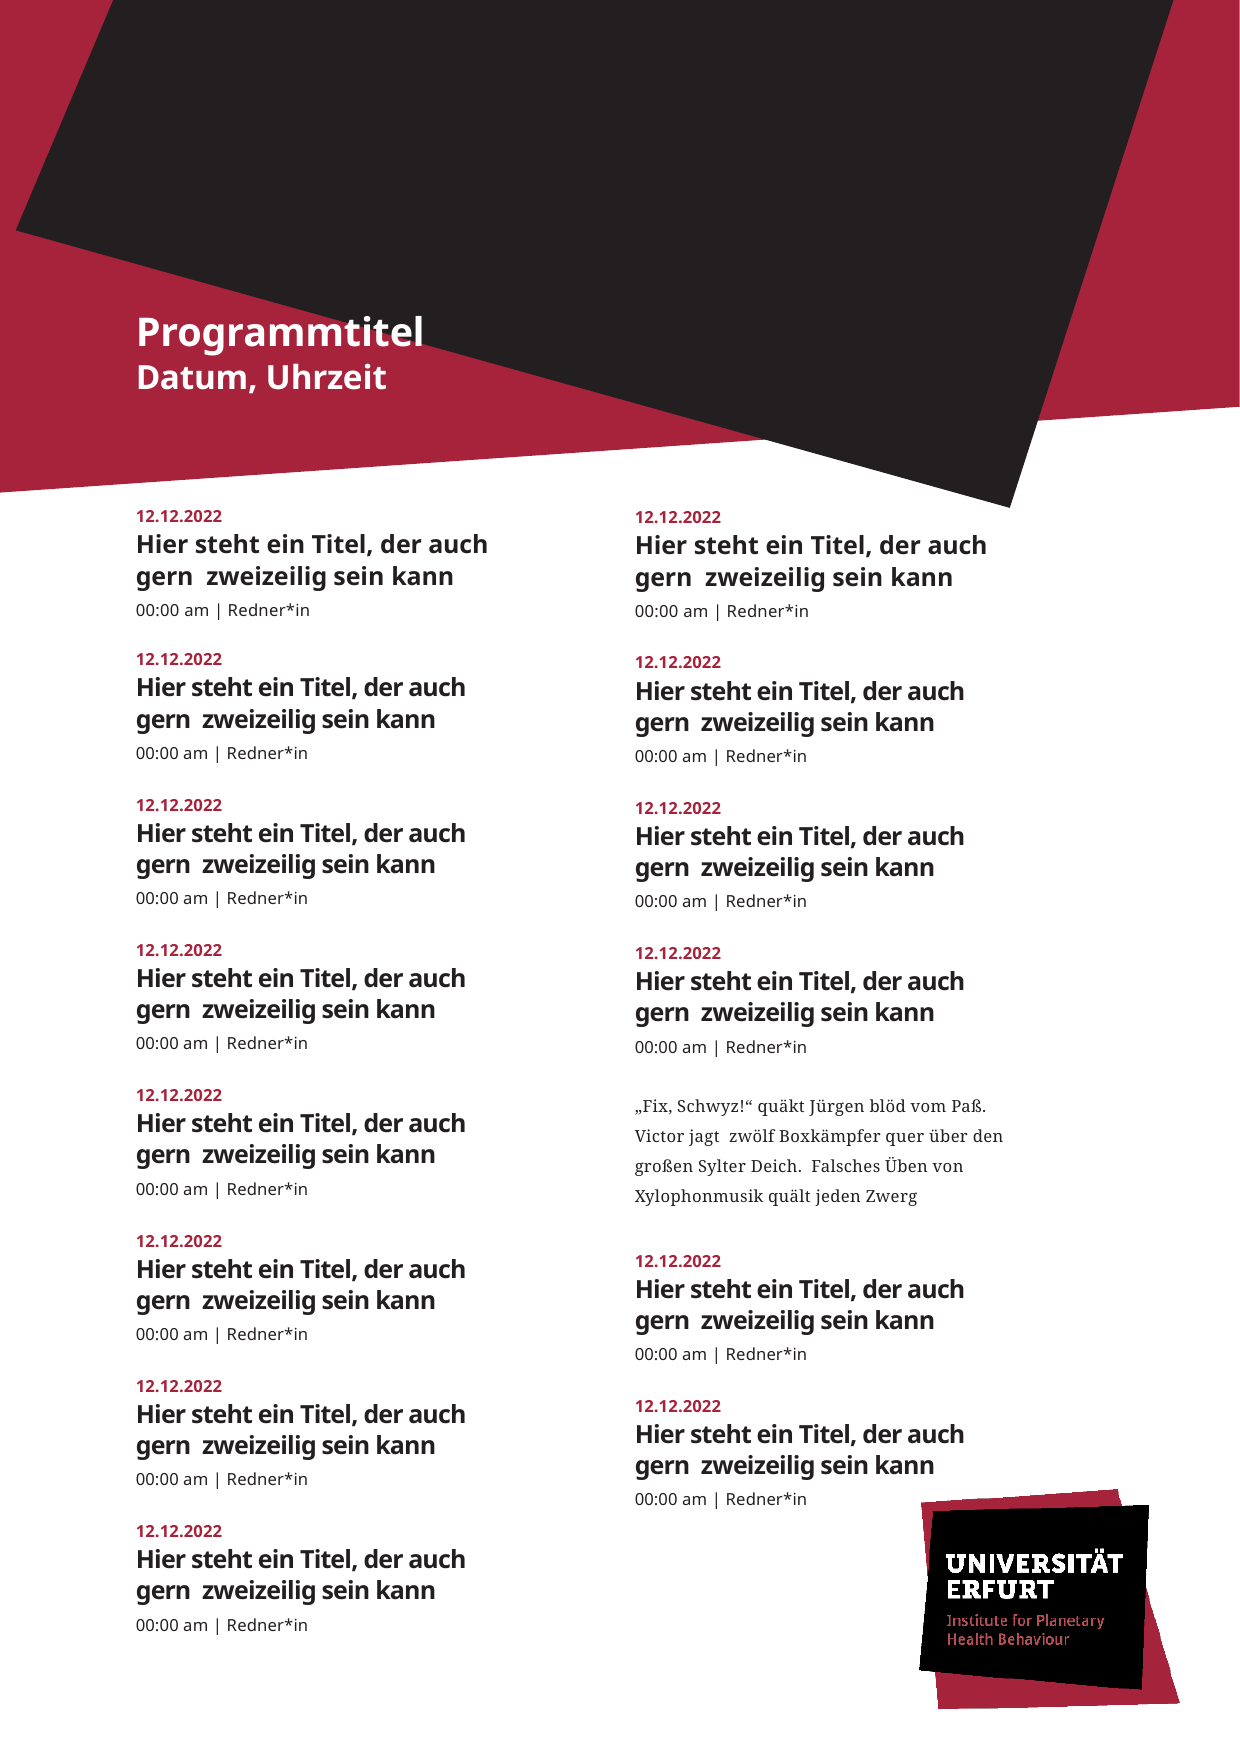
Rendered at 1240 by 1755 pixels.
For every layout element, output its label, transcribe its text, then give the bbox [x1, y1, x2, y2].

picture [919, 1489, 1213, 1709]
text_box Programmtitel Datum, Uhrzeit [133, 312, 830, 396]
text_box 12.12.2022 Hier steht ein Titel, der auch gern zweizeilig sein kann 00:00 am | Redner*in 12.12.2022 Hier steht ein Titel, der auch gern zweizeilig sein kann 00:00 am | Redner*in 12.12.2022 Hier steht ein Titel, der auch gern zweizeilig sein kann 00:00 am | Redner*in 12.12.2022 Hier steht ein Titel, der auch gern zweizeilig sein kann 00:00 am | Redner*in „Fix, Schwyz!“ quäkt Jürgen blöd vom Paß. Victor jagt zwölf Boxkämpfer quer über den großen Sylter Deich. Falsches Üben von Xylophonmusik quält jeden Zwerg 12.12.2022 Hier steht ein Titel, der auch gern zweizeilig sein kann 00:00 am | Redner*in 12.12.2022 Hier steht ein Titel, der auch gern zweizeilig sein kann 00:00 am | Redner*in [632, 506, 1021, 1510]
text_box 12.12.2022 Hier steht ein Titel, der auch gern zweizeilig sein kann 00:00 am | Redner*in 12.12.2022 Hier steht ein Titel, der auch gern zweizeilig sein kann 00:00 am | Redner*in 12.12.2022 Hier steht ein Titel, der auch gern zweizeilig sein kann 00:00 am | Redner*in 12.12.2022 Hier steht ein Titel, der auch gern zweizeilig sein kann 00:00 am | Redner*in 12.12.2022 Hier steht ein Titel, der auch gern zweizeilig sein kann 00:00 am | Redner*in 12.12.2022 Hier steht ein Titel, der auch gern zweizeilig sein kann 00:00 am | Redner*in 12.12.2022 Hier steht ein Titel, der auch gern zweizeilig sein kann 00:00 am | Redner*in 12.12.2022 Hier steht ein Titel, der auch gern zweizeilig sein kann 00:00 am | Redner*in [133, 506, 522, 1694]
